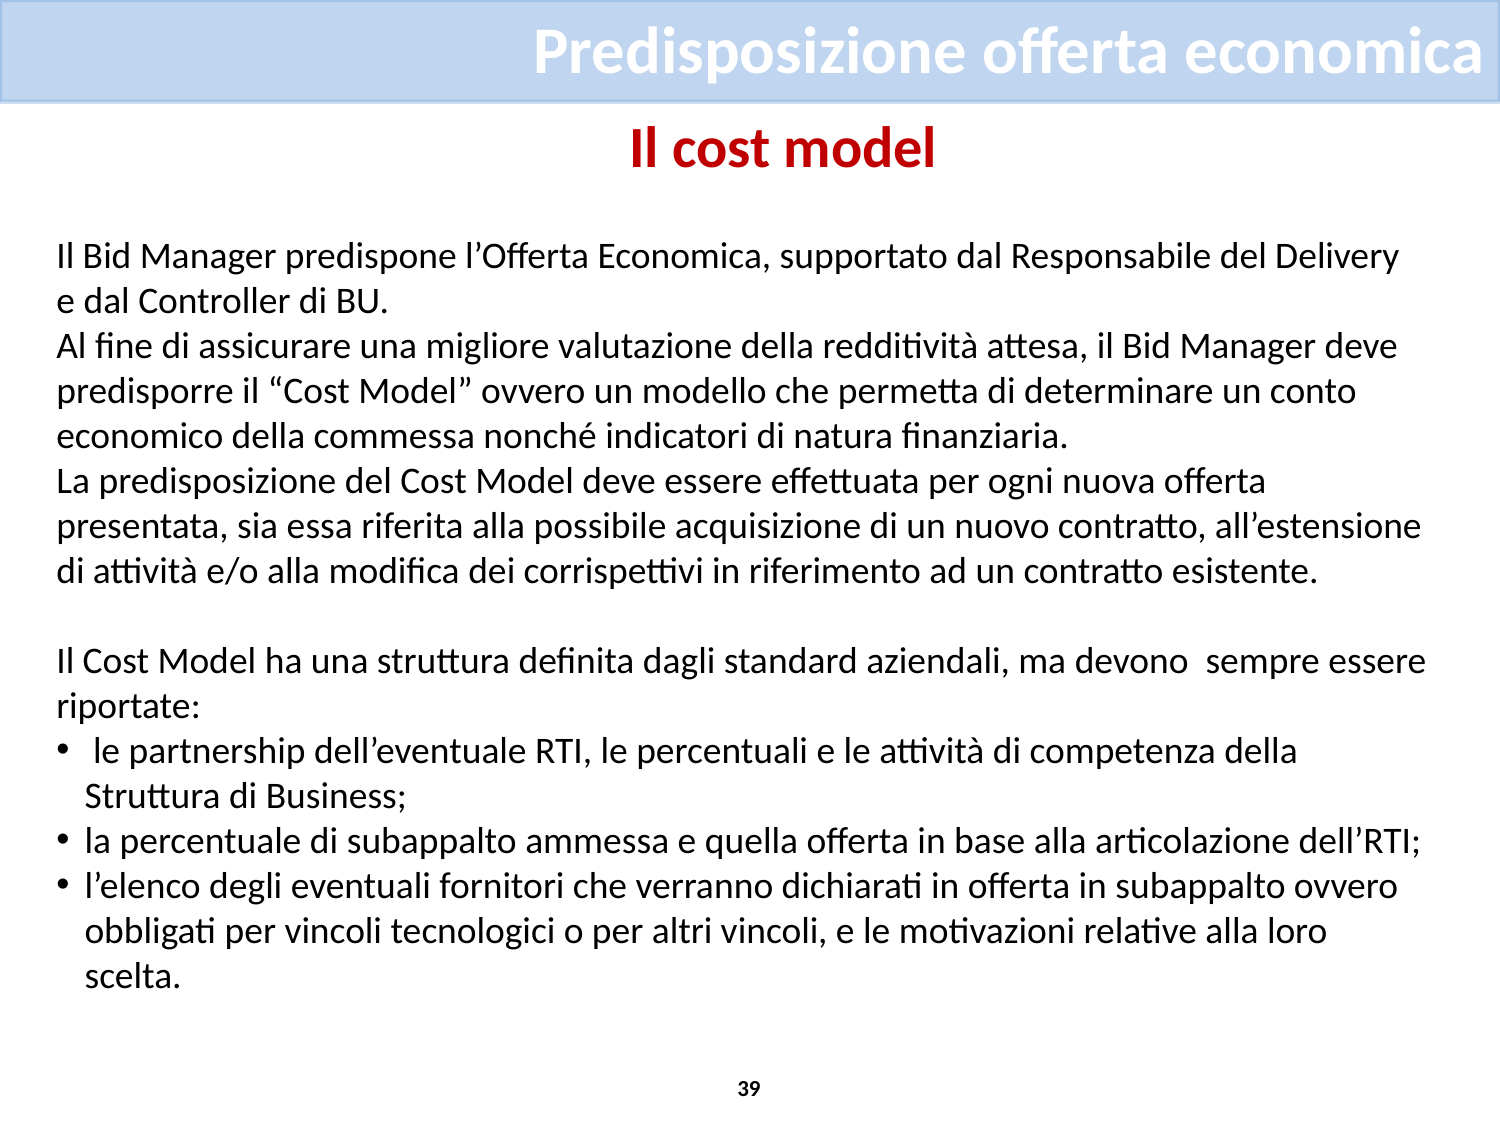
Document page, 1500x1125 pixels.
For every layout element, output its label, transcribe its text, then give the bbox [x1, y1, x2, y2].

text_box Predisposizione offerta economica [407, 0, 1500, 95]
text_box Il cost model [4, 101, 1500, 173]
text_box Il Bid Manager predispone l’Offerta Economica, supportato dal Responsabile del Delivery e dal Controller di BU. Al fine di assicurare una migliore valutazione della redditività attesa, il Bid Manager deve predisporre il “Cost Model” ovvero un modello che permetta di determinare un conto economico della commessa nonché indicatori di natura finanziaria. La predisposizione del Cost Model deve essere effettuata per ogni nuova offerta presentata, sia essa riferita alla possibile acquisizione di un nuovo contratto, all’estensione di attività e/o alla modifica dei corrispettivi in riferimento ad un contratto esistente. Il Cost Model ha una struttura definita dagli standard aziendali, ma devono sempre essere riportate: le partnership dell’eventuale RTI, le percentuali e le attività di competenza della Struttura di Business; la percentuale di subappalto ammessa e quella offerta in base alla articolazione dell’RTI; l’elenco degli eventuali fornitori che verranno dichiarati in offerta in subappalto ovvero obbligati per vincoli tecnologici o per altri vincoli, e le motivazioni relative alla loro scelta. [41, 223, 1447, 1004]
text_box 39 [573, 1057, 924, 1118]
